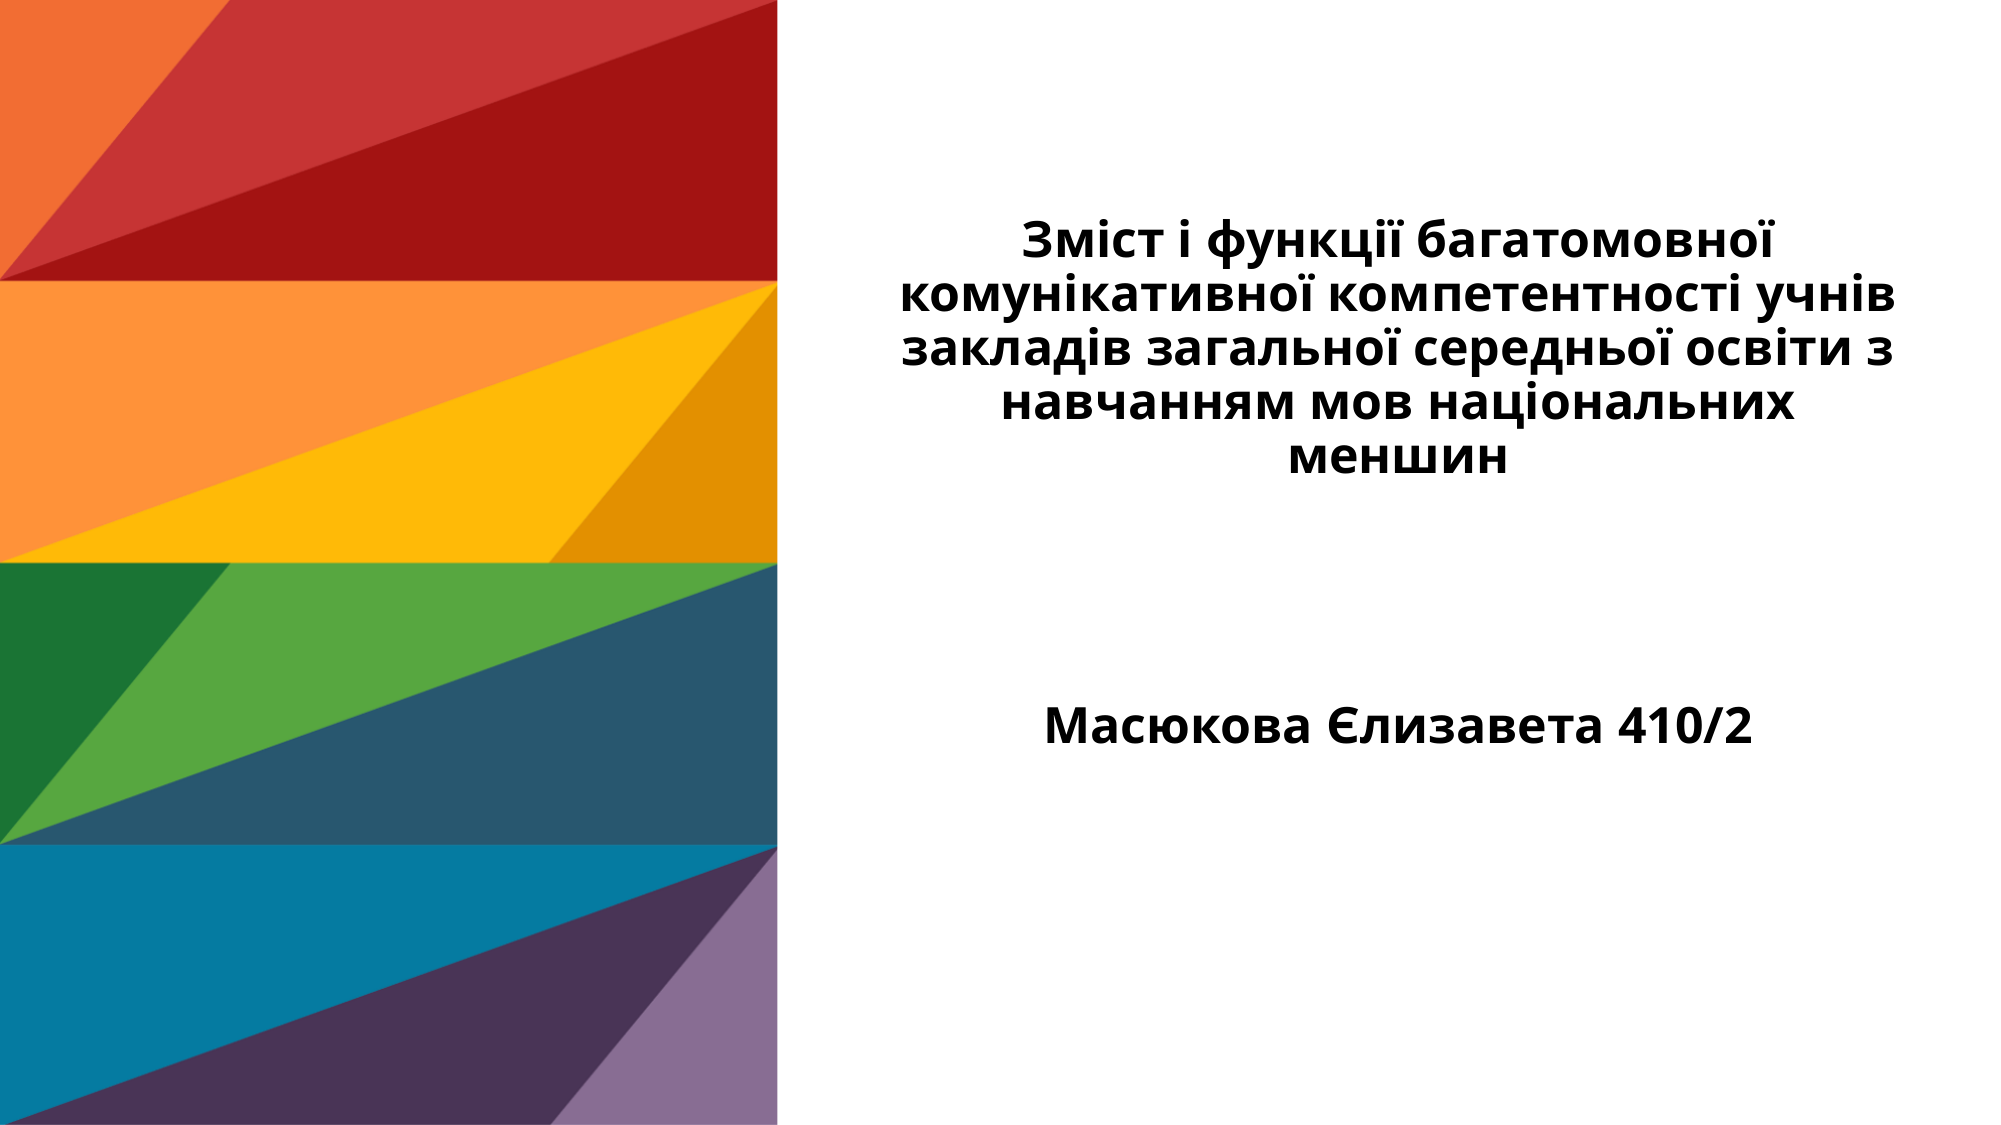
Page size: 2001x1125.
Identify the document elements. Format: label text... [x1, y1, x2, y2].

title Зміст і функції багатомовної комунікативної компетентності учнів закладів загальної середньої освіти з навчанням мов національних меншин Масюкова Єлизавета 410/2 [868, 375, 1928, 593]
picture [0, 0, 778, 1125]
